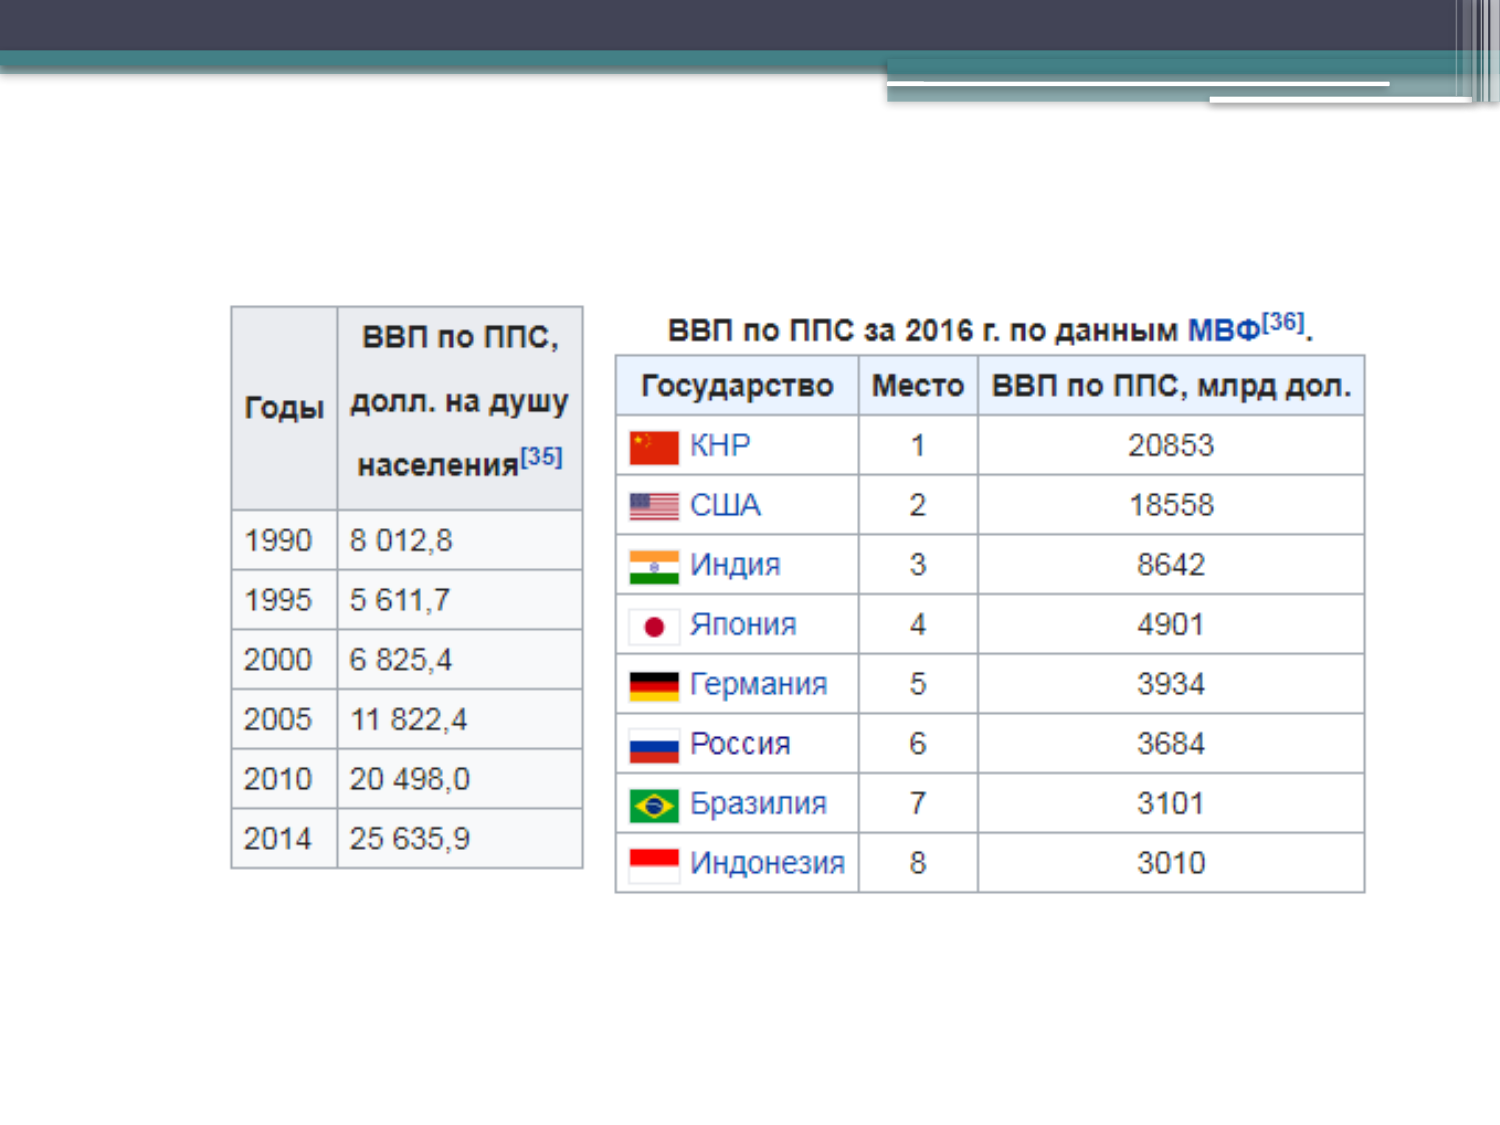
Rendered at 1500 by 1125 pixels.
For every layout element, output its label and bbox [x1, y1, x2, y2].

picture [174, 237, 1437, 926]
